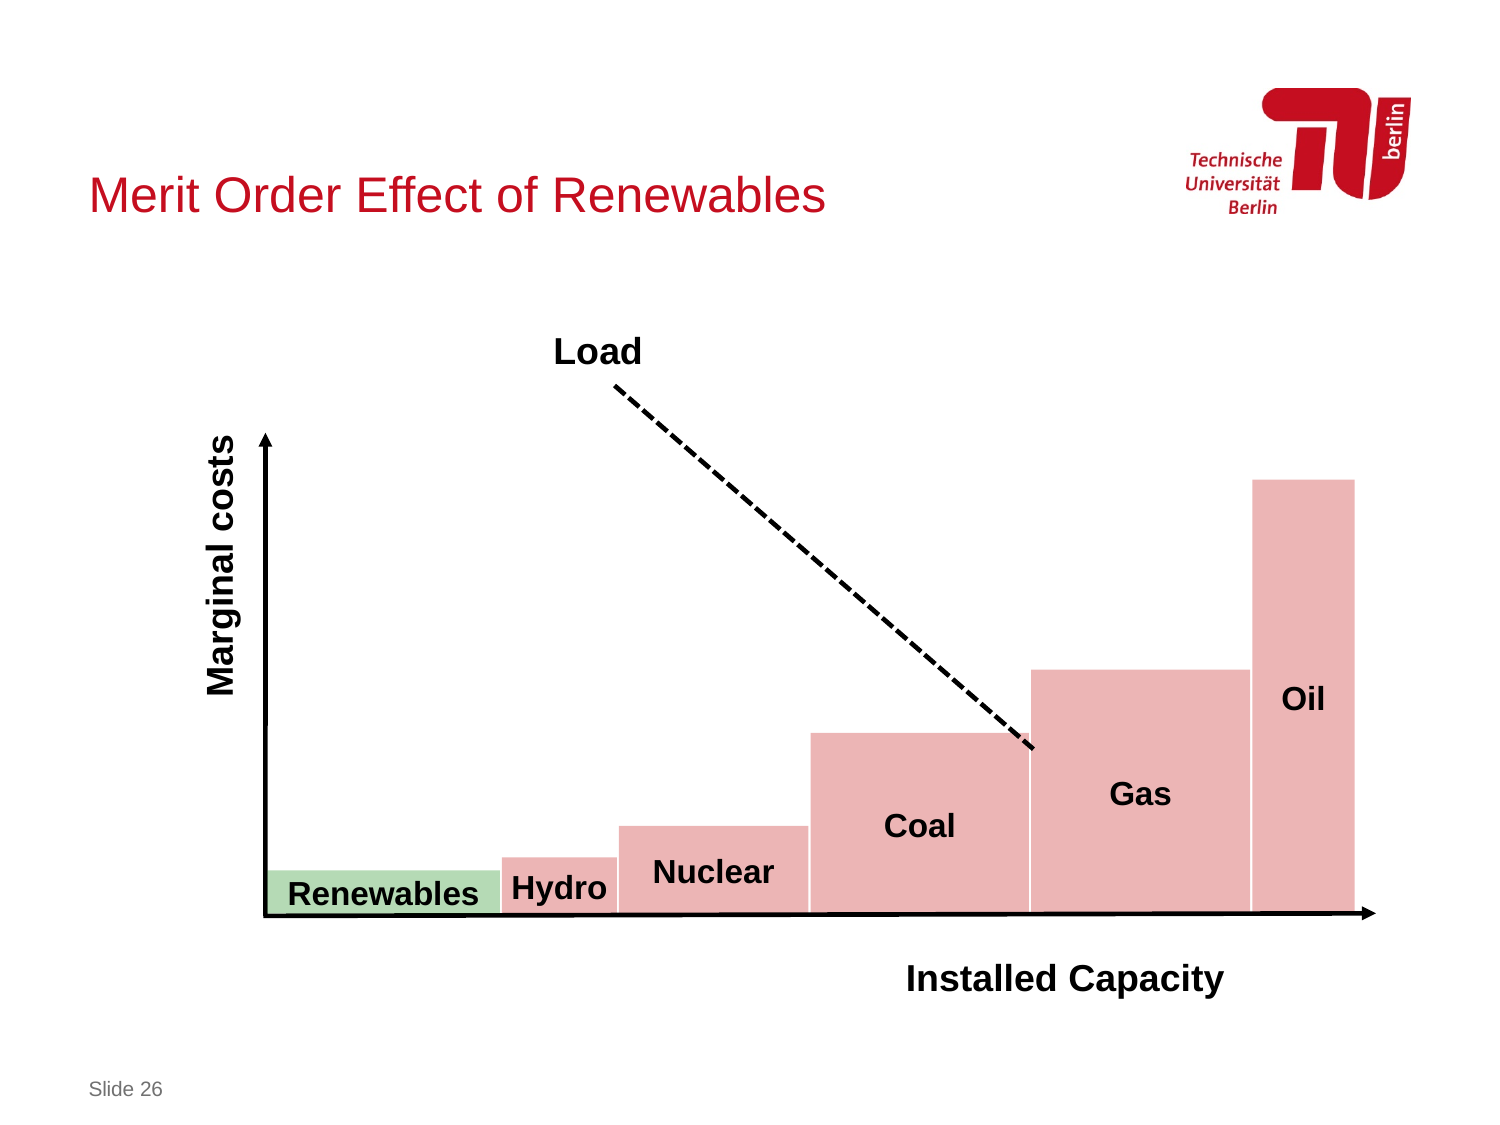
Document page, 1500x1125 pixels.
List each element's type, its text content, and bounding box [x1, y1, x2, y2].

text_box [187, 420, 1376, 1007]
slide_number Slide 26 [88, 1075, 1176, 1101]
picture [1186, 88, 1411, 163]
text_box Load [530, 319, 658, 380]
title Merit Order Effect of Renewables [88, 163, 1411, 286]
